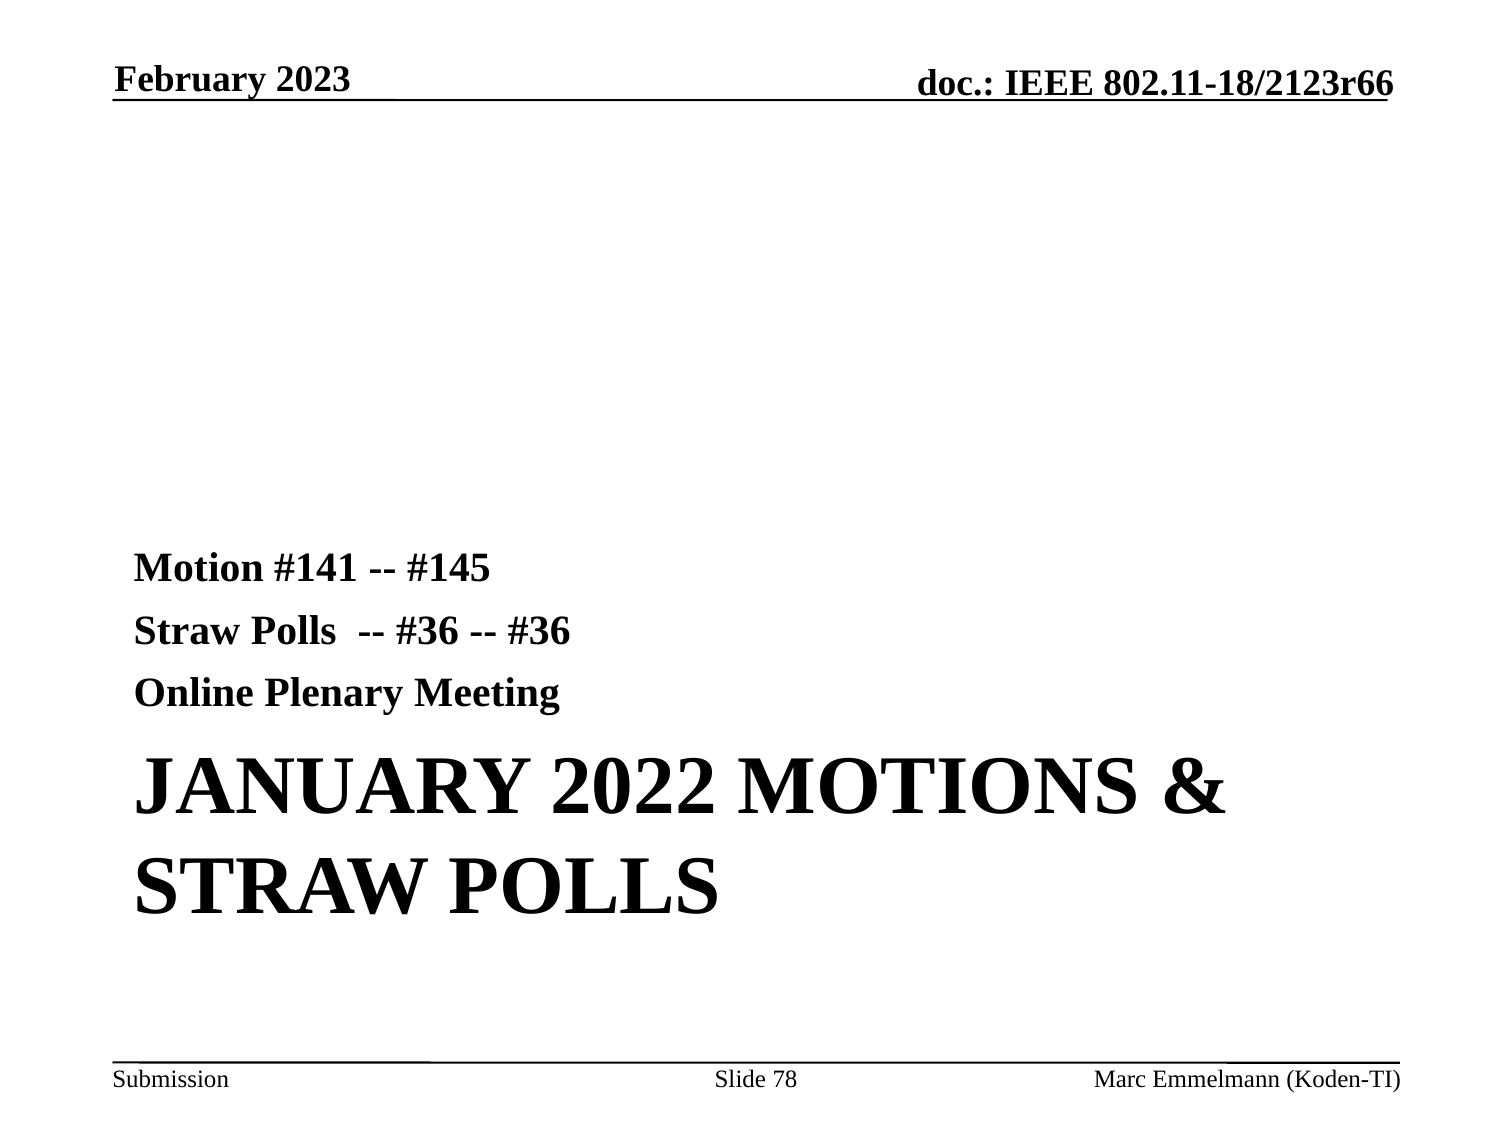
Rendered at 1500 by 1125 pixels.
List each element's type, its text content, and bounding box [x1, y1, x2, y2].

list Motion #141 -- #145 Straw Polls -- #36 -- #36 Online Plenary Meeting [118, 476, 1394, 724]
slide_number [114, 54, 423, 100]
slide_number Slide 78 [712, 1061, 800, 1123]
title January 2022 Motions & Straw Polls [118, 724, 1394, 947]
footer Marc Emmelmann (Koden-TI) [878, 1061, 1402, 1093]
